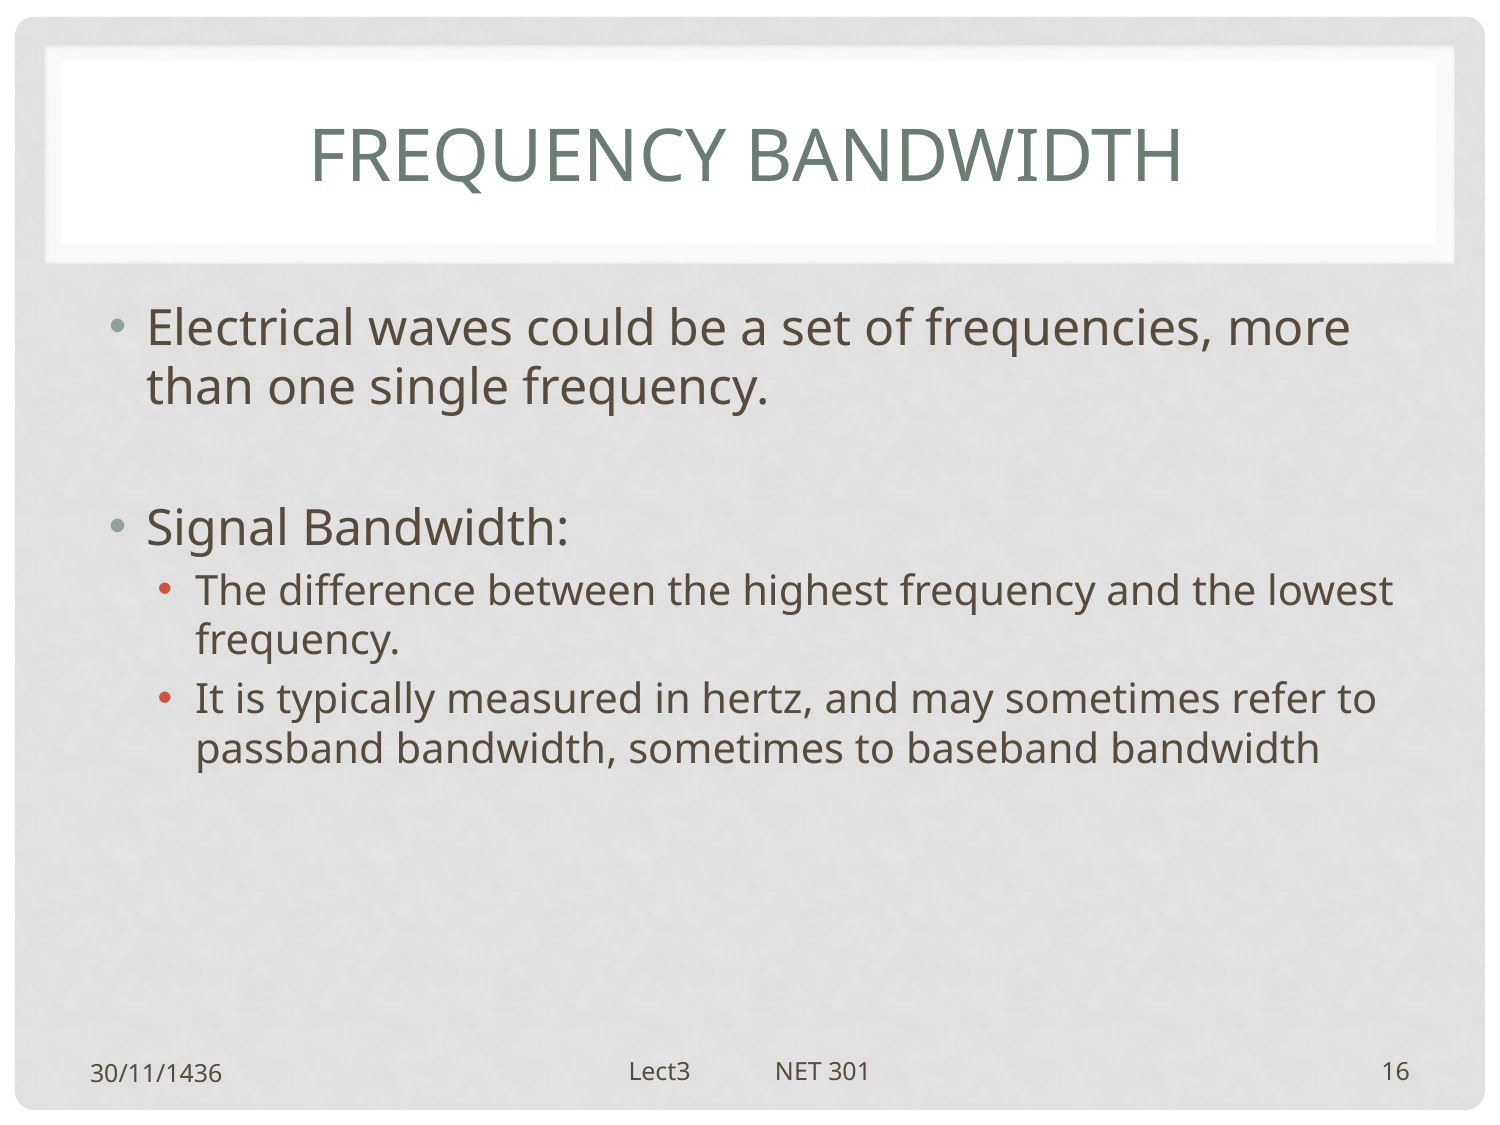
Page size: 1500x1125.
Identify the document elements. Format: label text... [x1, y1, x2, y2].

title Frequency bandwidth [69, 66, 1425, 238]
slide_number 16 [1074, 1042, 1425, 1103]
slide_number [75, 1042, 425, 1103]
list Electrical waves could be a set of frequencies, more than one single frequency. Signal Bandwidth: The difference between the highest frequency and the lowest frequency. It is typically measured in hertz, and may sometimes refer to passband bandwidth, sometimes to baseband bandwidth [75, 287, 1425, 1005]
footer Lect3 NET 301 [512, 1042, 988, 1103]
